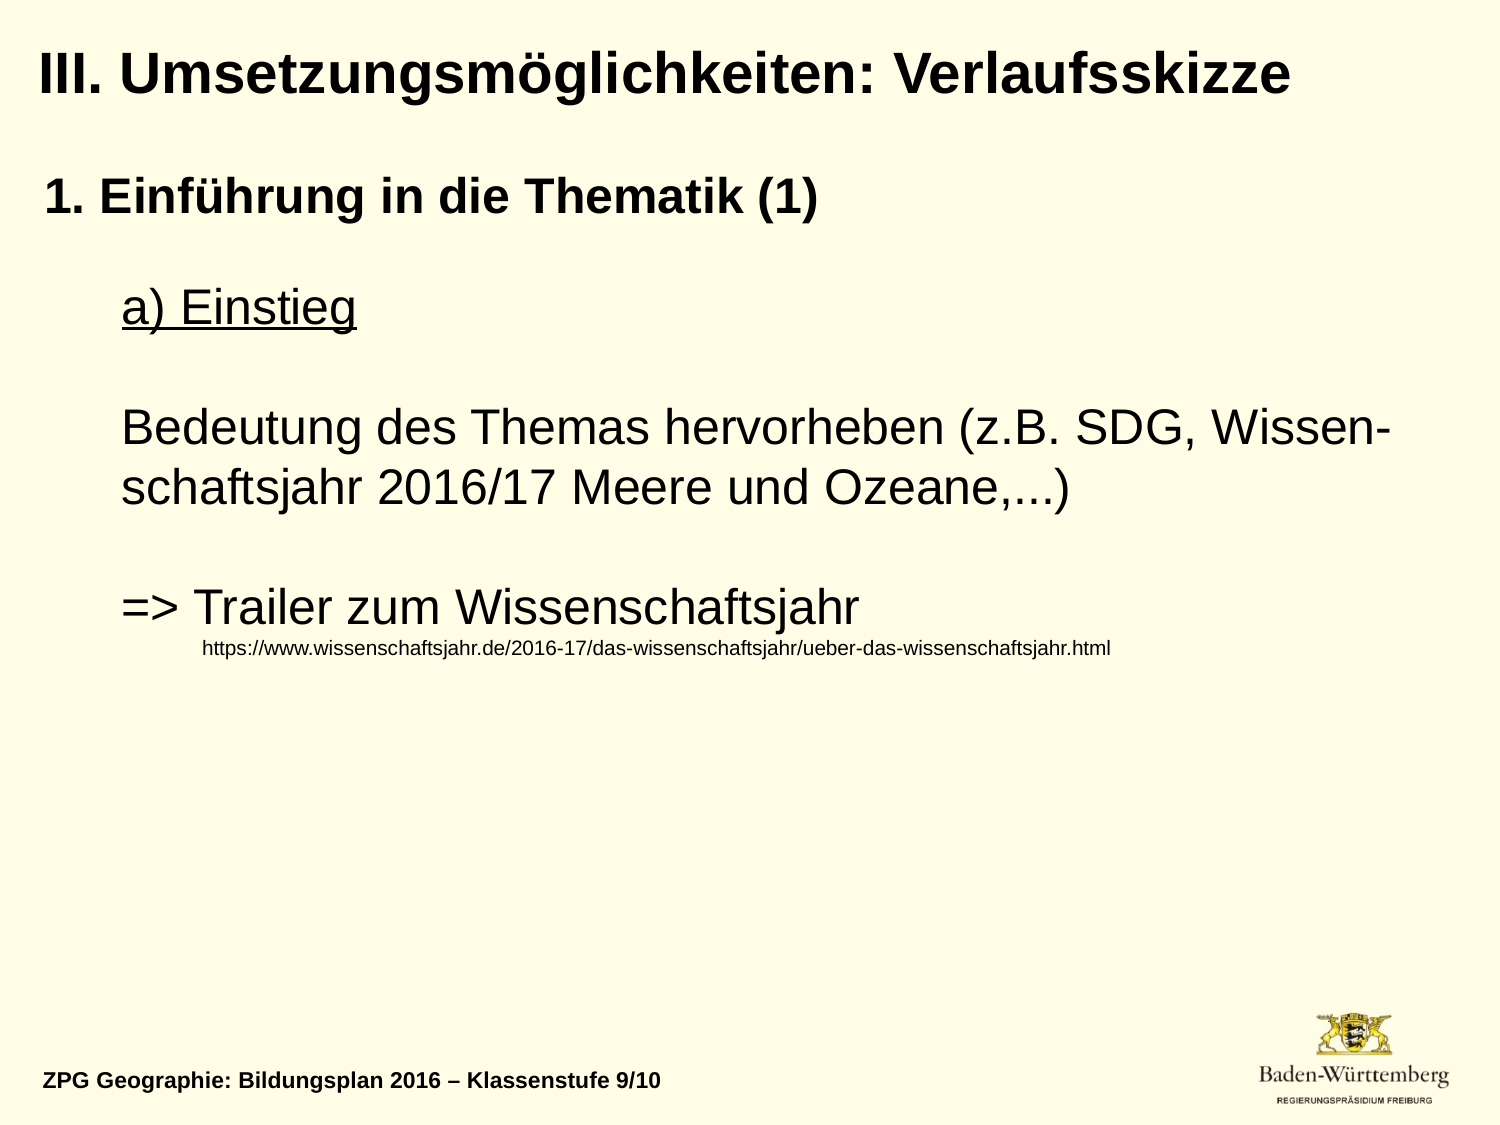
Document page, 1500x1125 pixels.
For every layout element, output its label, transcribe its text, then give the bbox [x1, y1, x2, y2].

text_box a) Einstieg Bedeutung des Themas hervorheben (z.B. SDG, Wissen- schaftsjahr 2016/17 Meere und Ozeane,...) => Trailer zum Wissenschaftsjahr https://www.wissenschaftsjahr.de/2016-17/das-wissenschaftsjahr/ueber-das-wissenschaftsjahr.html [106, 267, 1409, 727]
text_box 1. Einführung in die Thematik (1) [29, 156, 1500, 232]
text_box III. Umsetzungsmöglichkeiten: Verlaufsskizze [23, 27, 1309, 113]
picture [1257, 1011, 1451, 1106]
